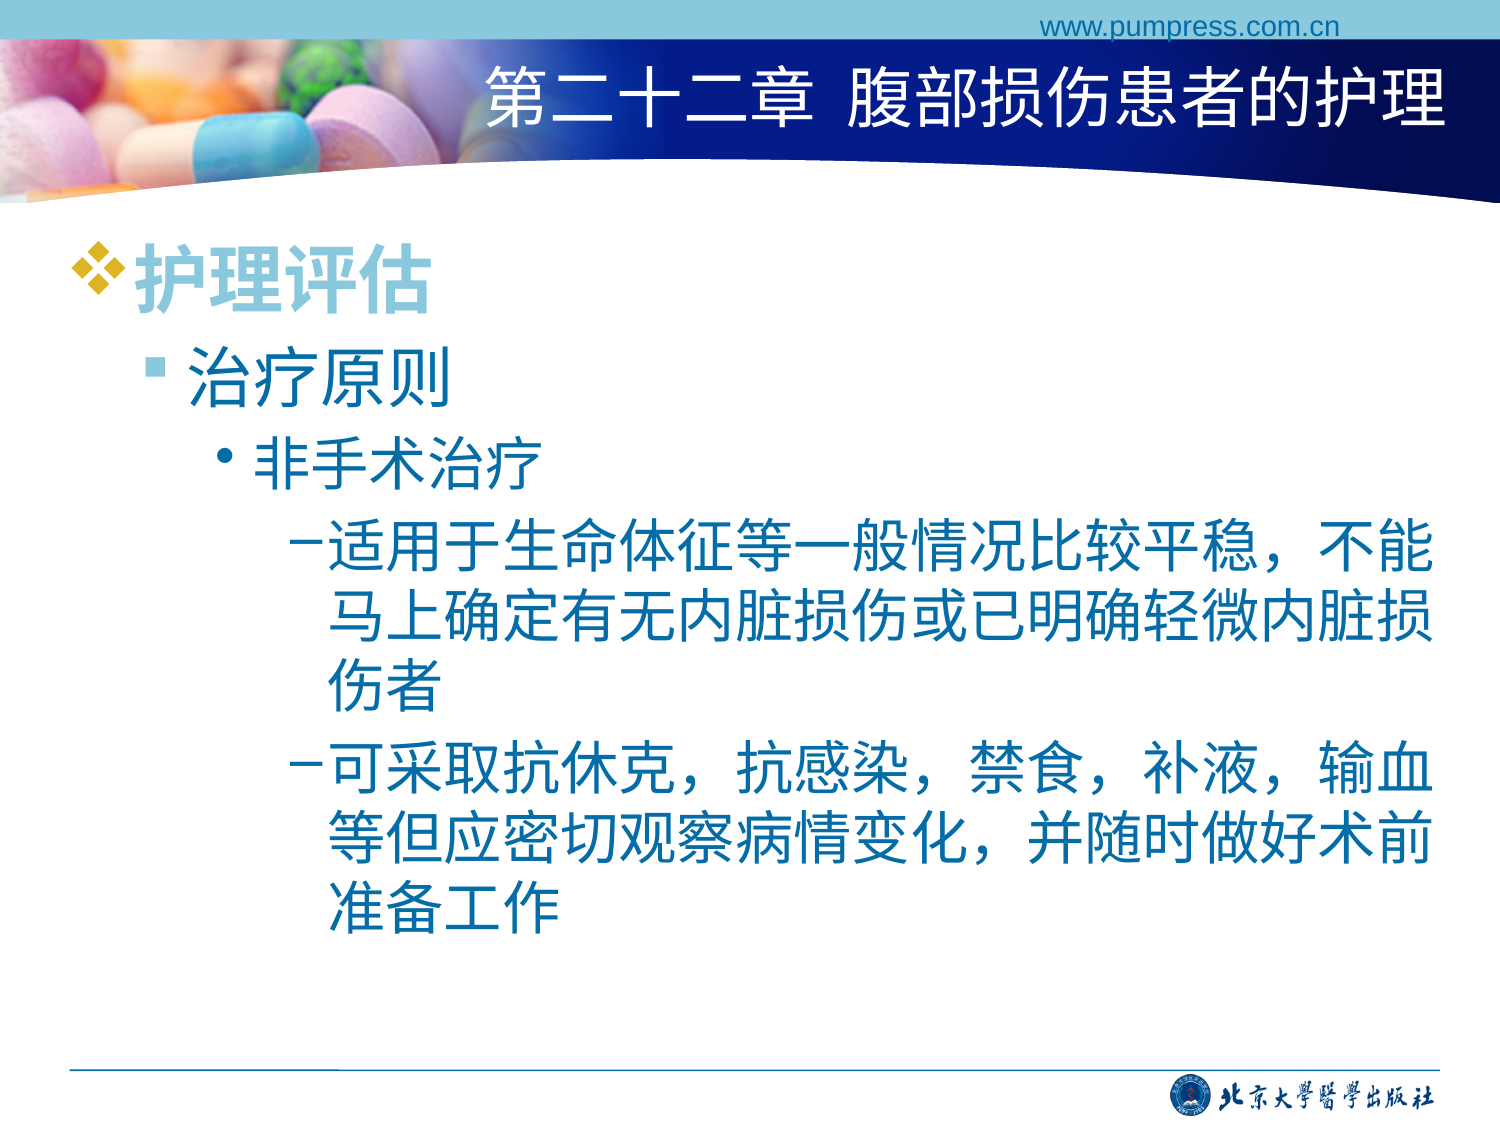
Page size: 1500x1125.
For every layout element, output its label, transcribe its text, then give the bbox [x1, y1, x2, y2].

list 护理评估 治疗原则 非手术治疗 适用于生命体征等一般情况比较平稳，不能马上确定有无内脏损伤或已明确轻微内脏损伤者 可采取抗休克，抗感染，禁食，补液，输血等但应密切观察病情变化，并随时做好术前准备工作 [49, 224, 1463, 1026]
title 第二十二章 腹部损伤患者的护理 [137, 49, 1463, 143]
slide_number www.pumpress.com.cn [1025, 0, 1463, 38]
picture [0, 40, 1500, 203]
picture [1170, 1074, 1436, 1118]
